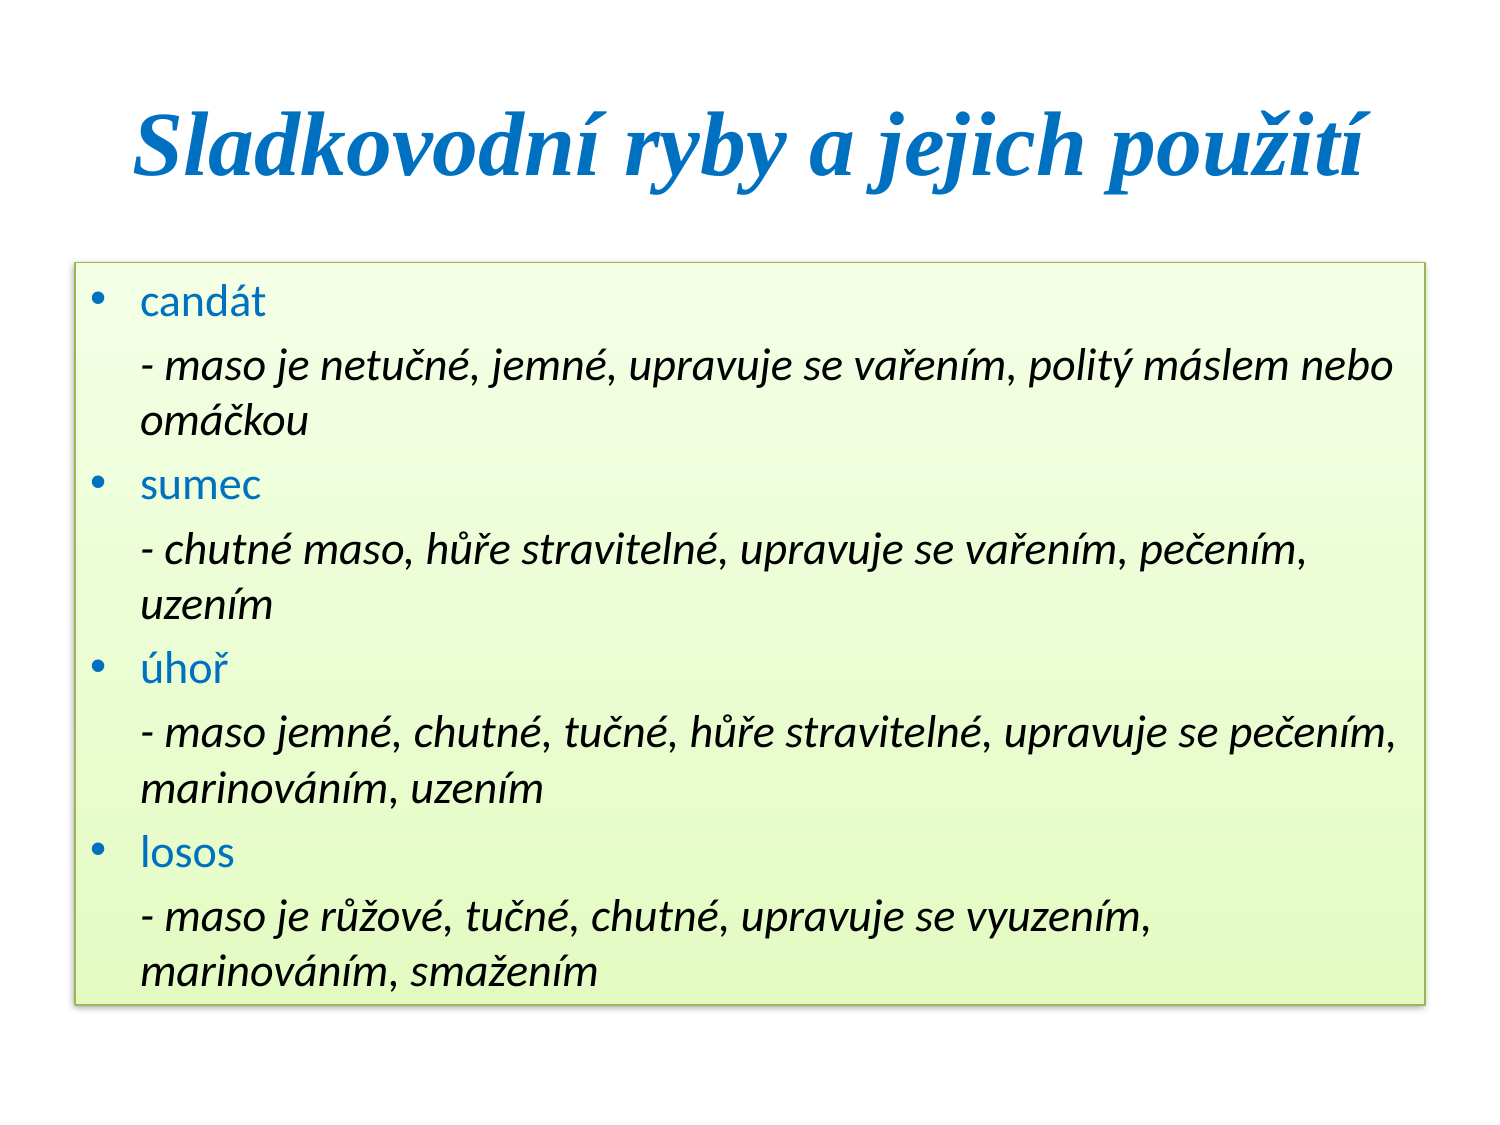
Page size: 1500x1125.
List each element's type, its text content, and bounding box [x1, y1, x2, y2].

list candát - maso je netučné, jemné, upravuje se vařením, politý máslem nebo omáčkou sumec - chutné maso, hůře stravitelné, upravuje se vařením, pečením, uzením úhoř - maso jemné, chutné, tučné, hůře stravitelné, upravuje se pečením, marinováním, uzením losos - maso je růžové, tučné, chutné, upravuje se vyuzením, marinováním, smažením [74, 262, 1426, 1006]
title Sladkovodní ryby a jejich použití [75, 45, 1425, 233]
